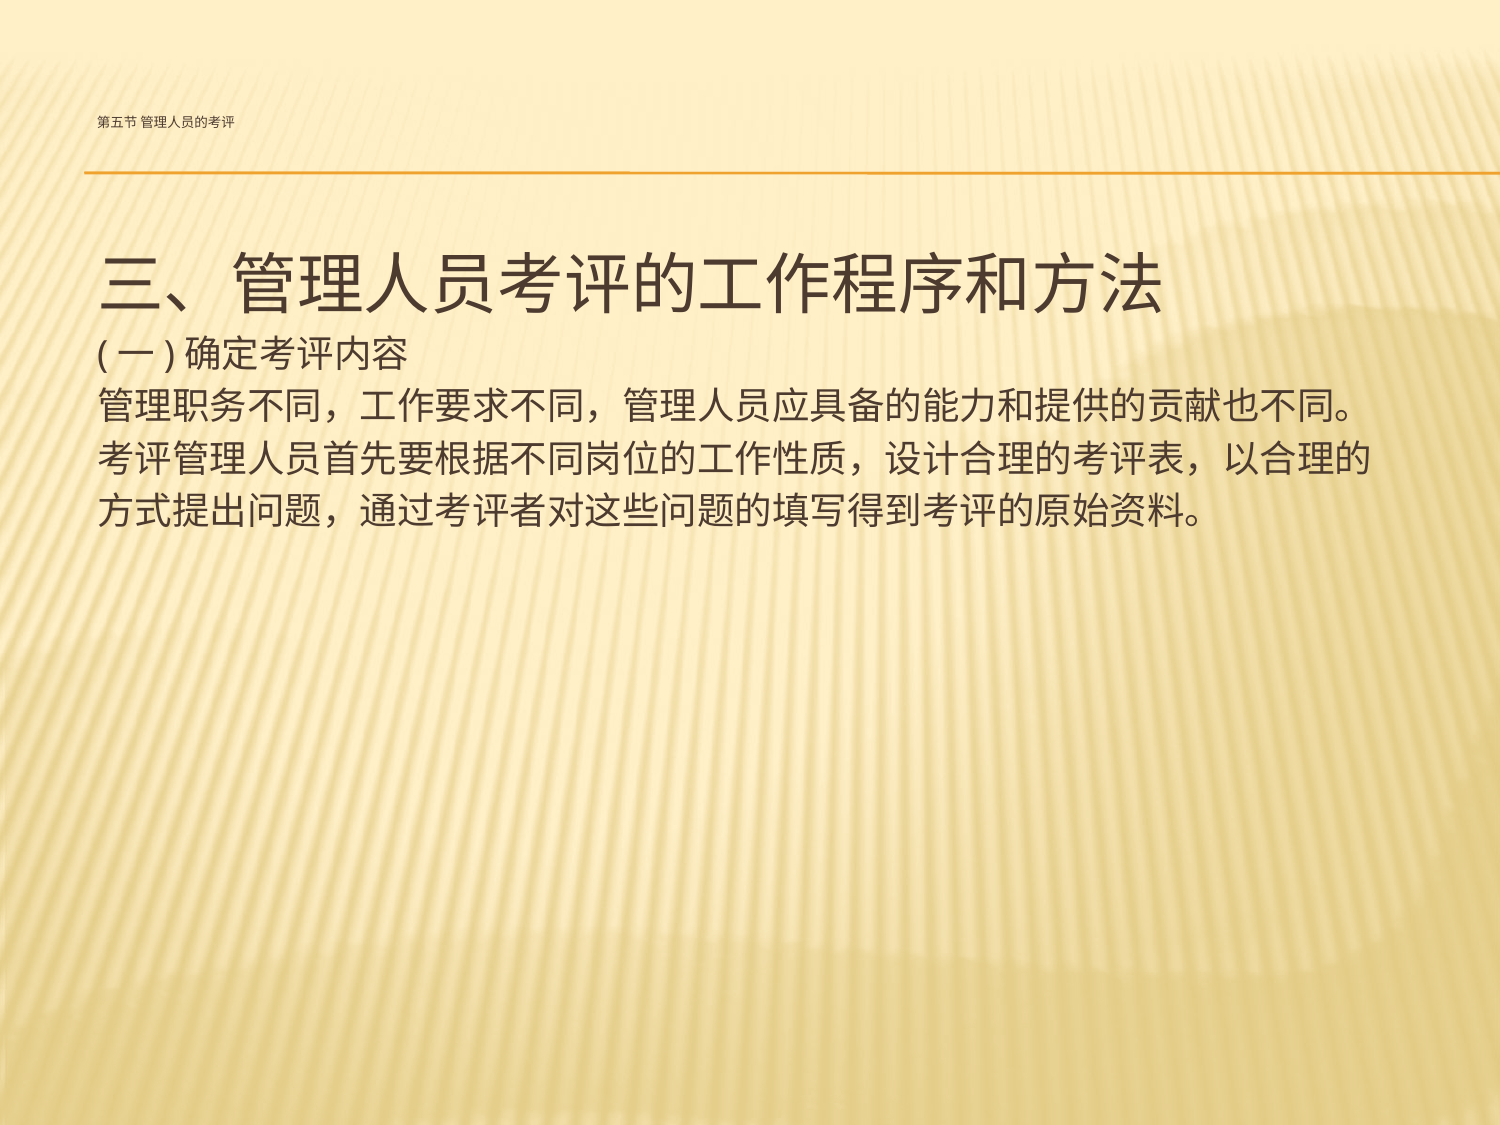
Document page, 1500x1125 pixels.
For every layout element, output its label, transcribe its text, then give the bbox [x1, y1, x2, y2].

title 第五节 管理人员的考评 [82, 82, 1432, 155]
list 三、管理人员考评的工作程序和方法 (一)确定考评内容 管理职务不同，工作要求不同，管理人员应具备的能力和提供的贡献也不同。 考评管理人员首先要根据不同岗位的工作性质，设计合理的考评表，以合理的 方式提出问题，通过考评者对这些问题的填写得到考评的原始资料。 [81, 234, 1426, 1044]
